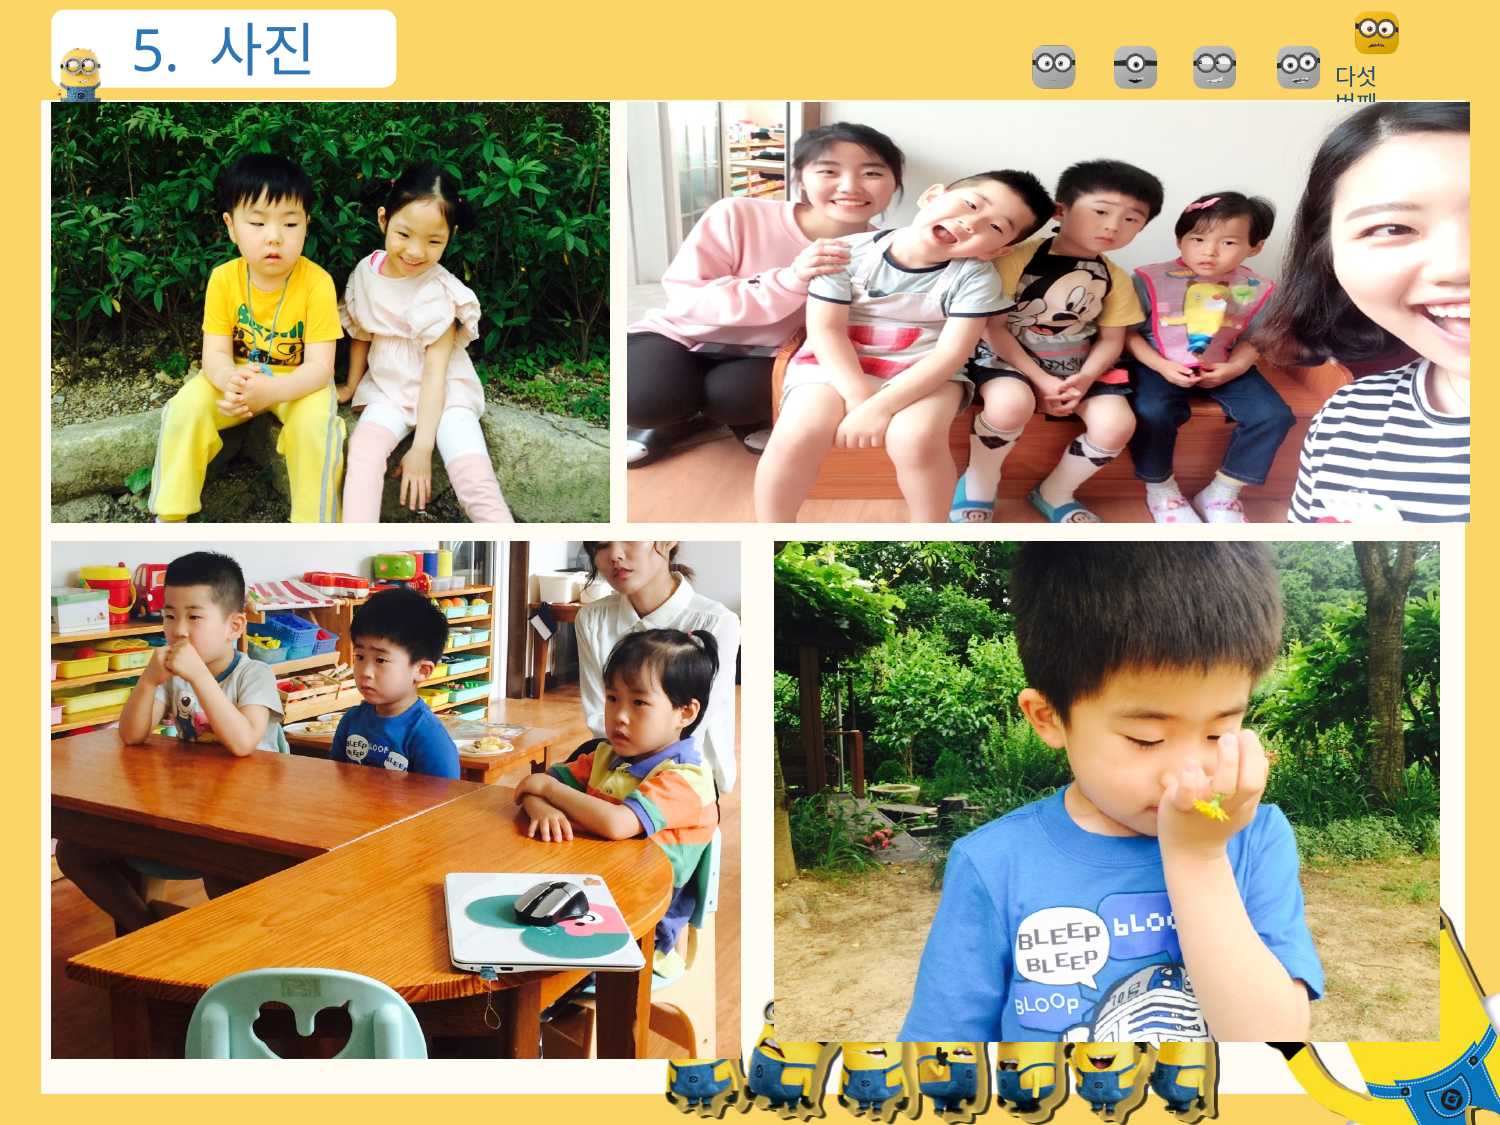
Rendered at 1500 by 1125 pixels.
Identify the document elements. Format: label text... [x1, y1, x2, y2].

text_box 다섯 번째 [1320, 54, 1439, 102]
text_box 5. 사진 [50, 8, 398, 89]
picture [0, 0, 1500, 1125]
